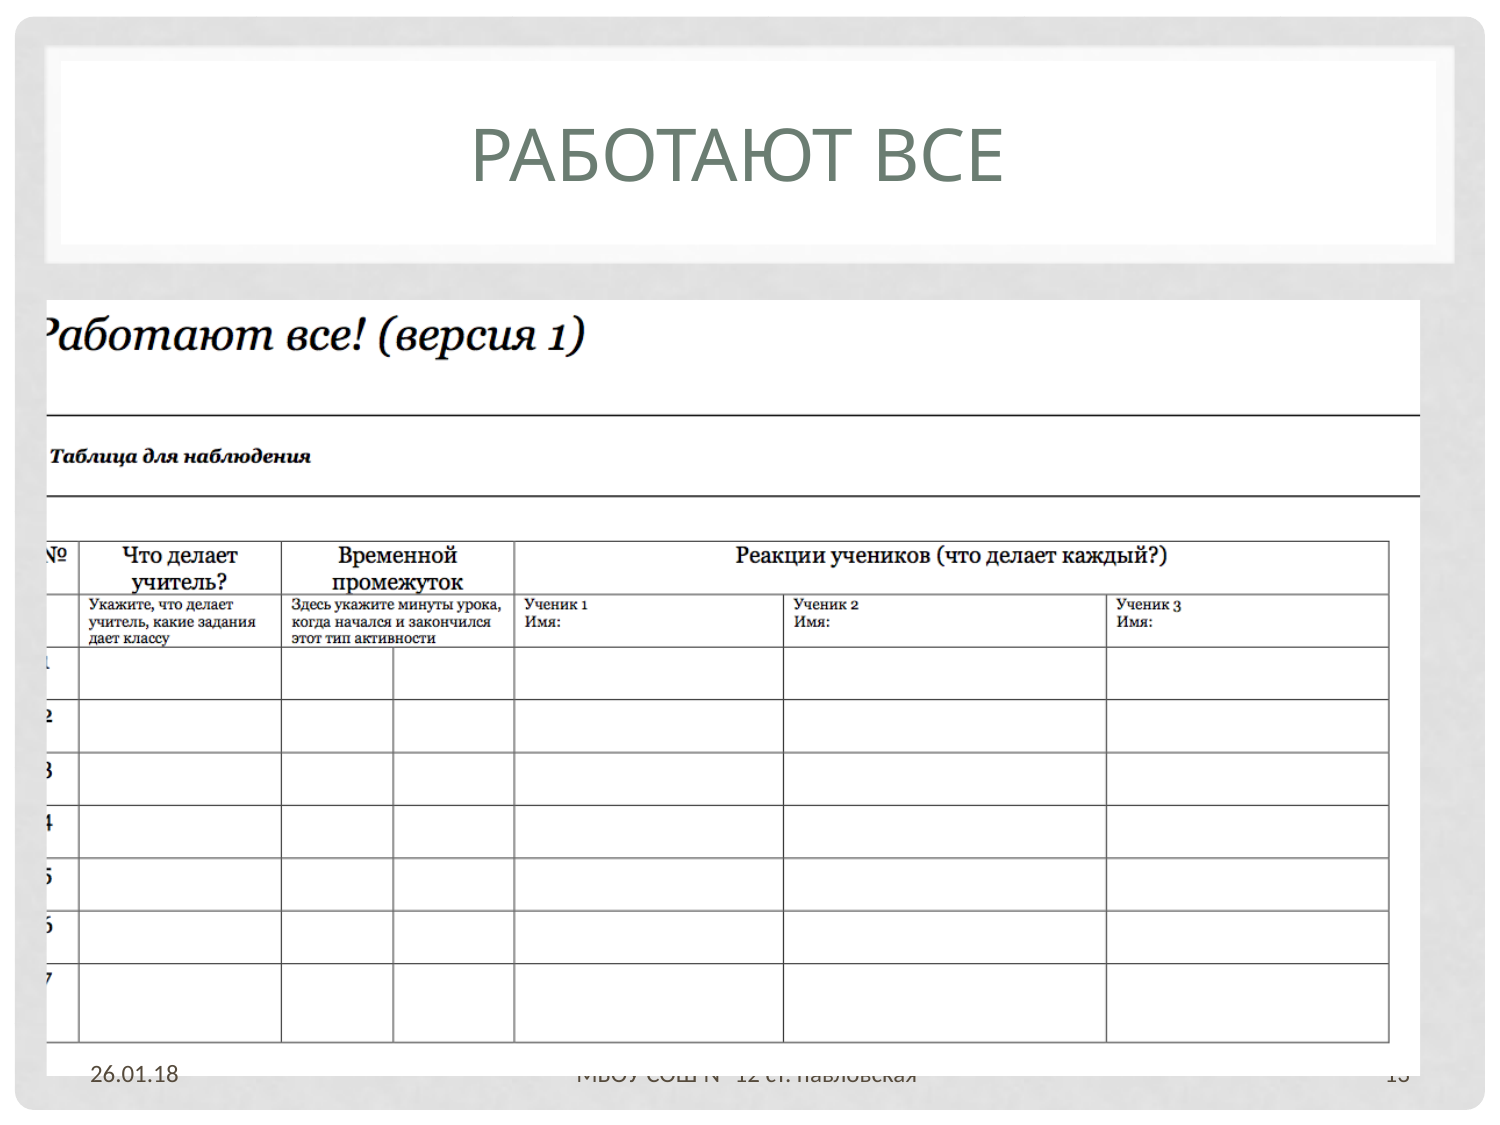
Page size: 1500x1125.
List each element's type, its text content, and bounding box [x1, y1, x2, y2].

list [46, 299, 1421, 1076]
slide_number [75, 1076, 425, 1103]
title Работают все [69, 66, 1425, 238]
footer МБОУ СОШ № 12 ст. павловская [512, 1076, 988, 1103]
slide_number 13 [1074, 1042, 1425, 1103]
